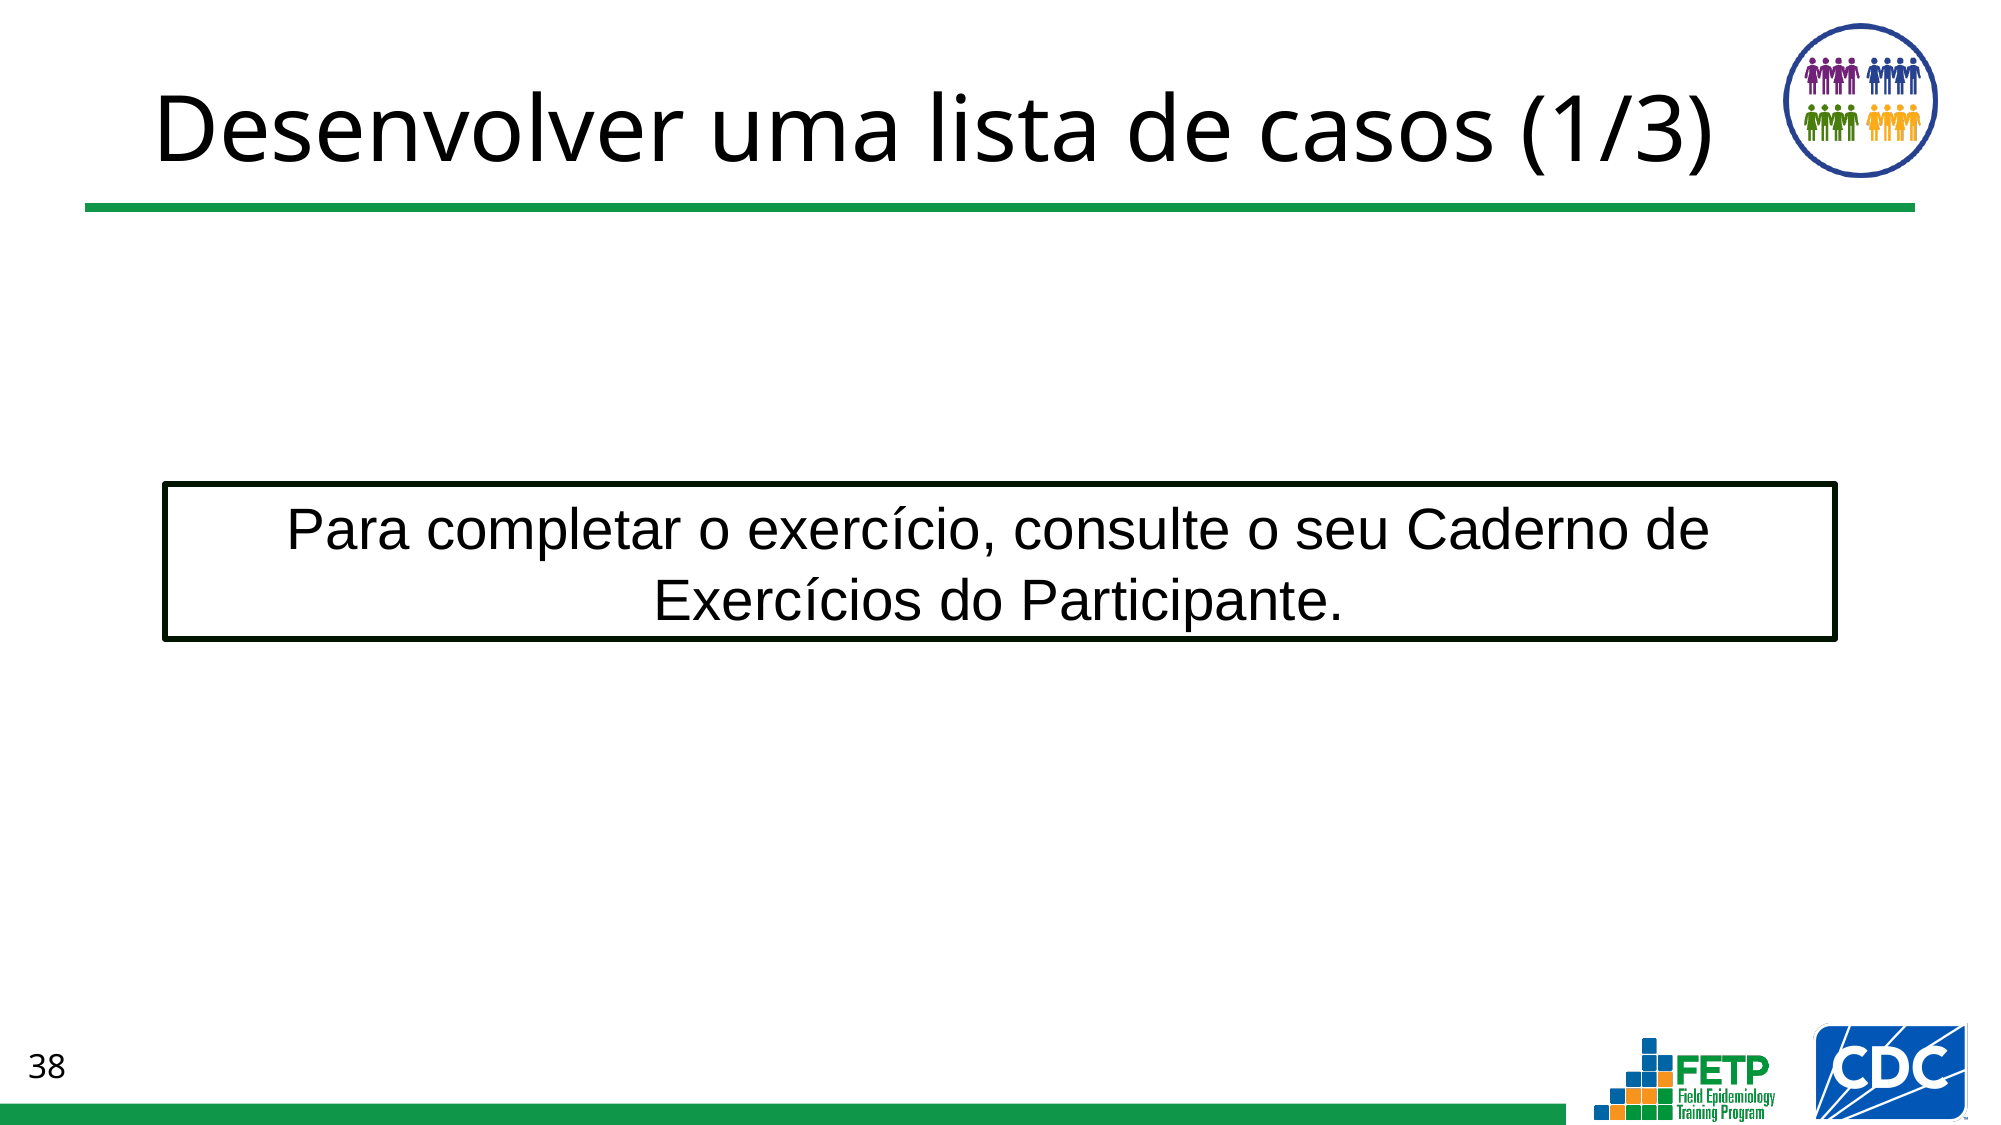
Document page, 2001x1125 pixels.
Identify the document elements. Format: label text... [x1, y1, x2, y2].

picture [1783, 23, 1938, 178]
picture [1813, 1023, 1968, 1122]
title Desenvolver uma lista de casos (1/3) [137, 75, 1738, 207]
picture [1594, 1038, 1775, 1122]
